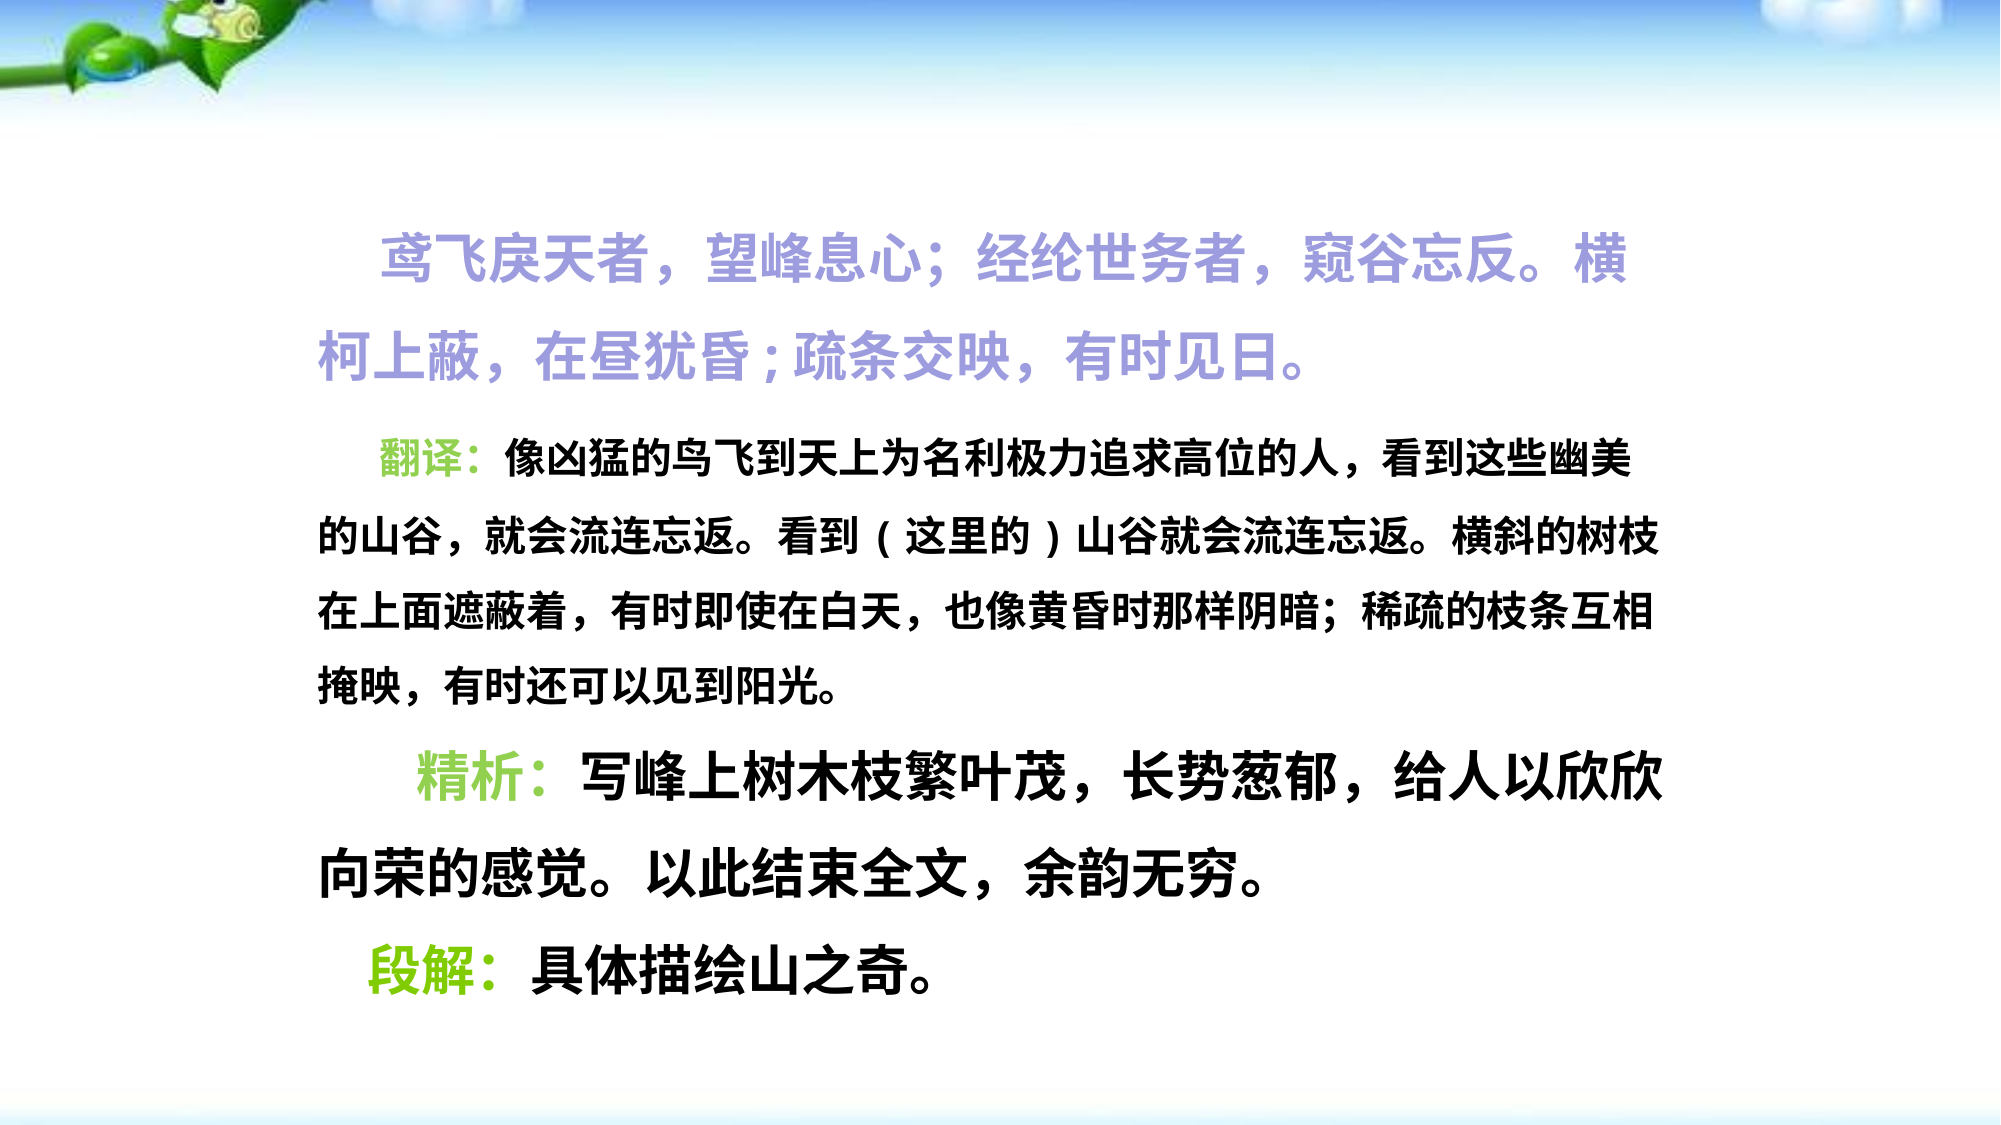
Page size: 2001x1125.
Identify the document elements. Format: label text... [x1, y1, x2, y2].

text_box 鸢飞戾天者，望峰息心；经纶世务者，窥谷忘反。横柯上蔽，在昼犹昏;疏条交映，有时见日。 翻译：像凶猛的鸟飞到天上为名利极力追求高位的人，看到这些幽美的山谷，就会流连忘返。看到(这里的)山谷就会流连忘返。横斜的树枝在上面遮蔽着，有时即使在白天，也像黄昏时那样阴暗；稀疏的枝条互相掩映，有时还可以见到阳光。 精析：写峰上树木枝繁叶茂，长势葱郁，给人以欣欣向荣的感觉。以此结束全文，余韵无穷。 段解：具体描绘山之奇。 [303, 184, 1686, 1009]
picture [0, 0, 2001, 1125]
